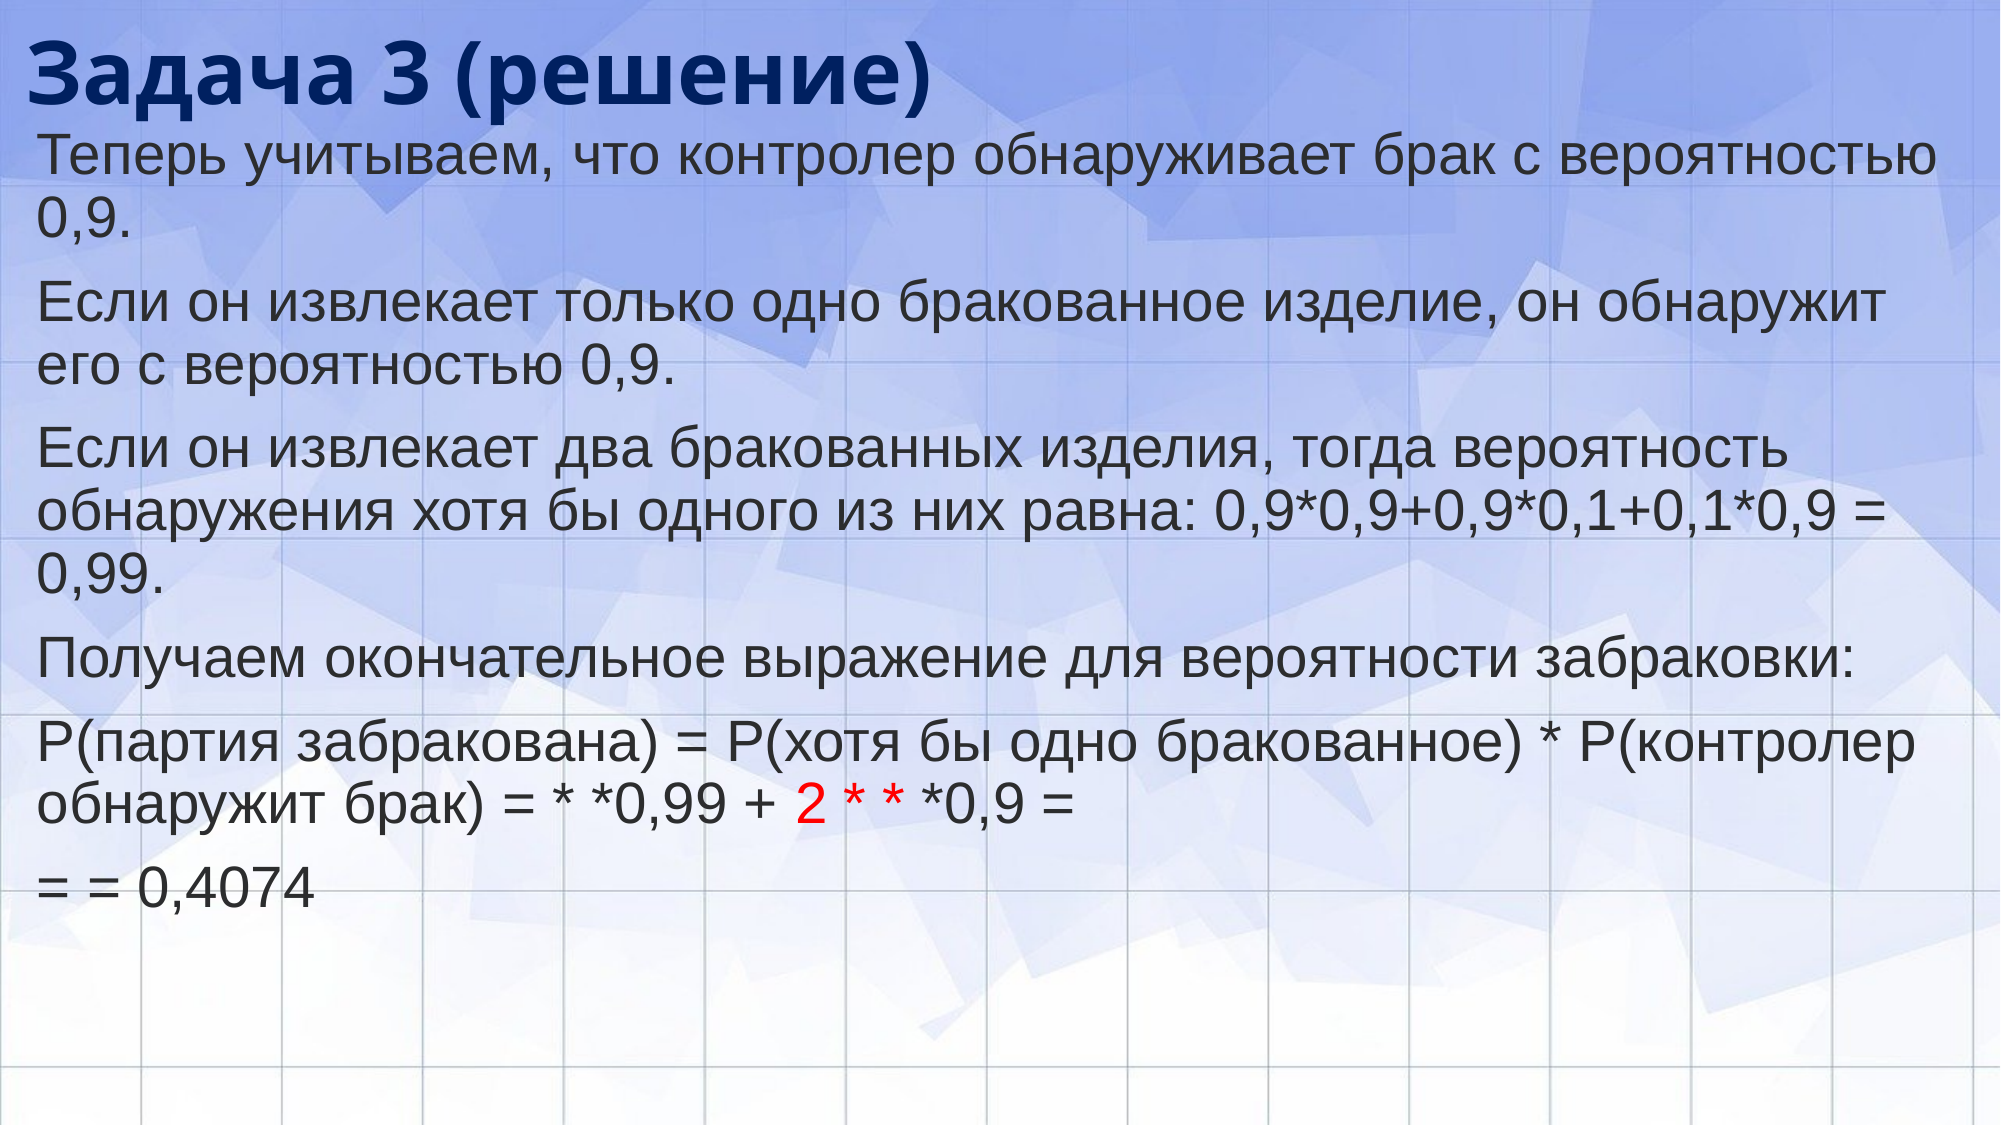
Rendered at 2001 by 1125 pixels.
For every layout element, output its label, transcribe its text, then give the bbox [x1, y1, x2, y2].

title Задача 3 (решение) [10, 20, 1827, 132]
picture [0, 0, 2001, 1125]
